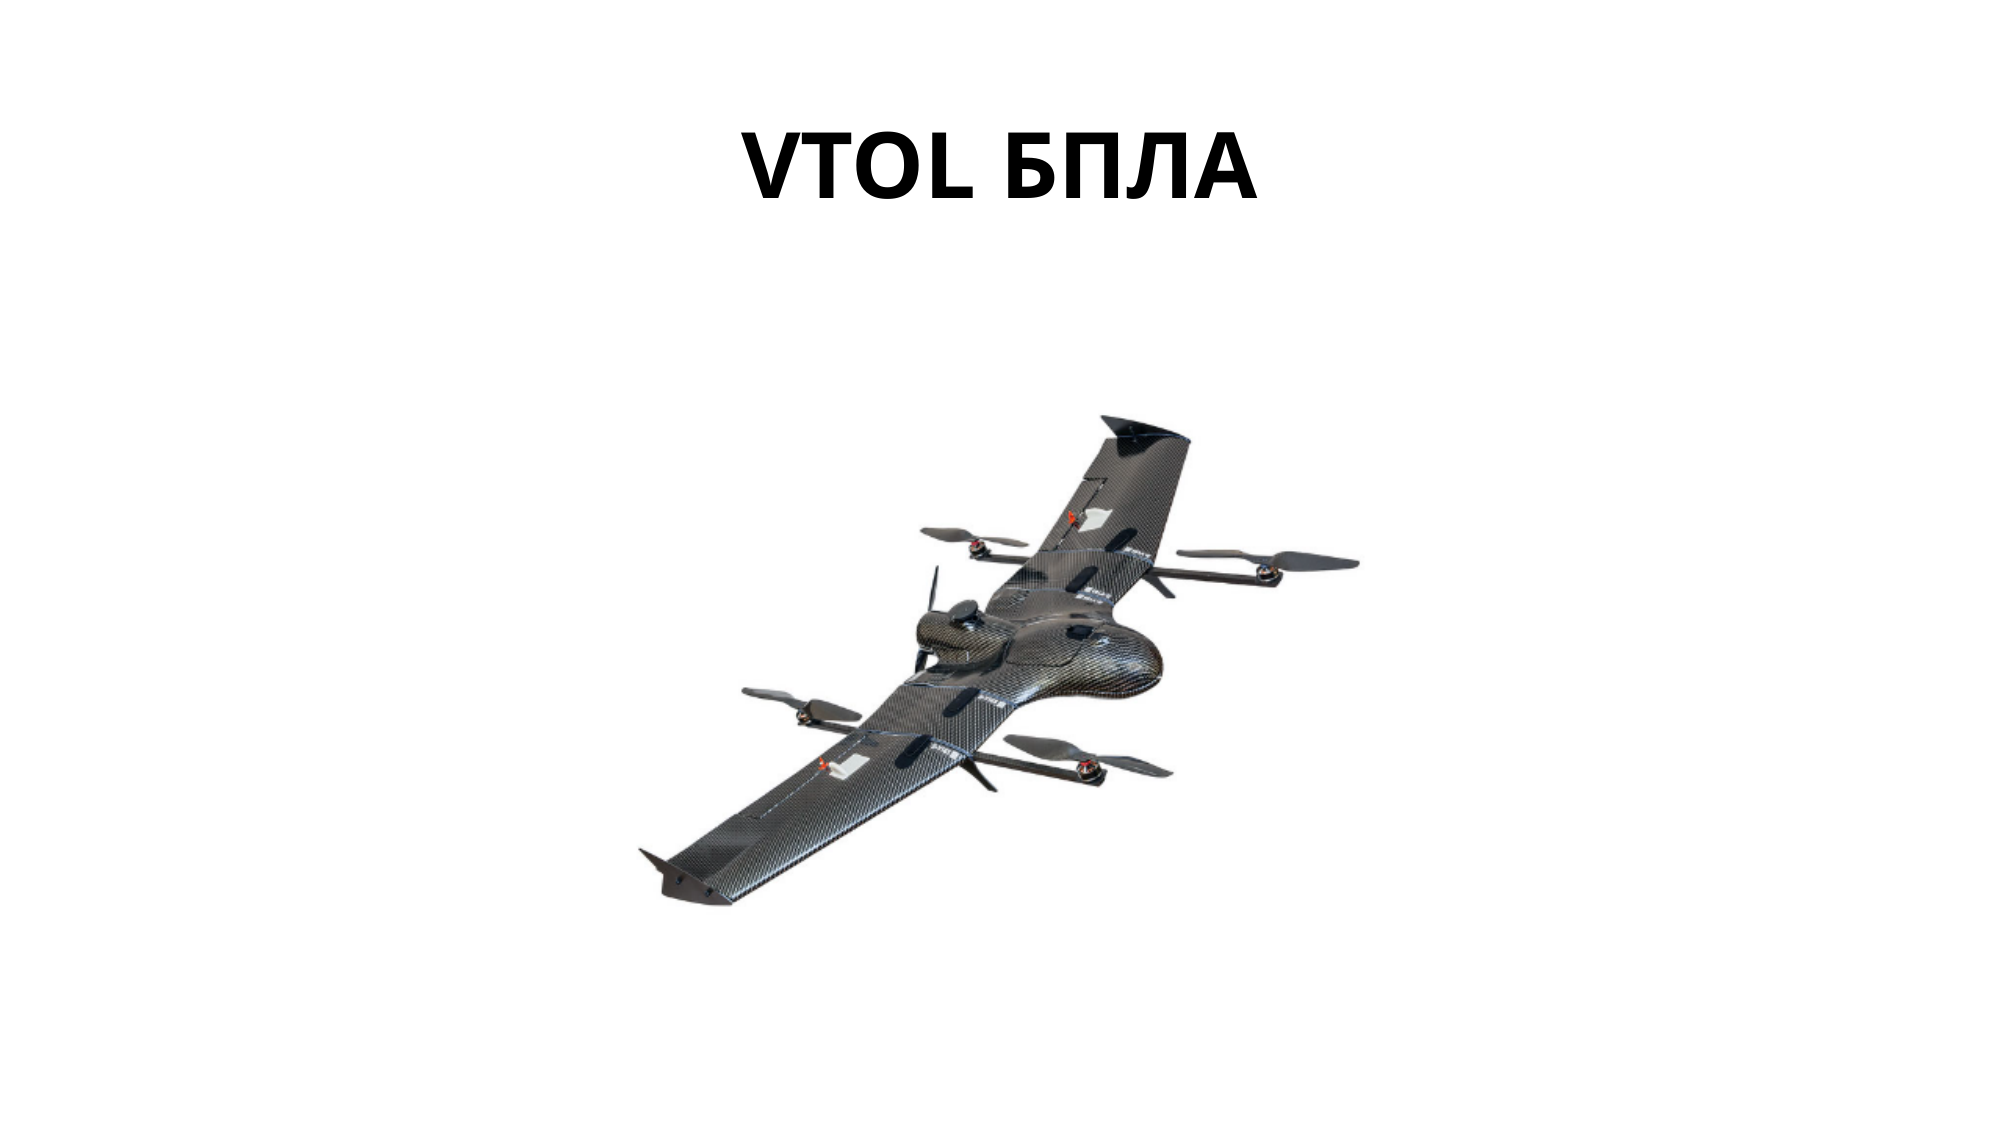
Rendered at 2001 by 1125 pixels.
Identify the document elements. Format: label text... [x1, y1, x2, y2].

title VTOL БПЛА [137, 59, 1863, 278]
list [626, 378, 1374, 935]
